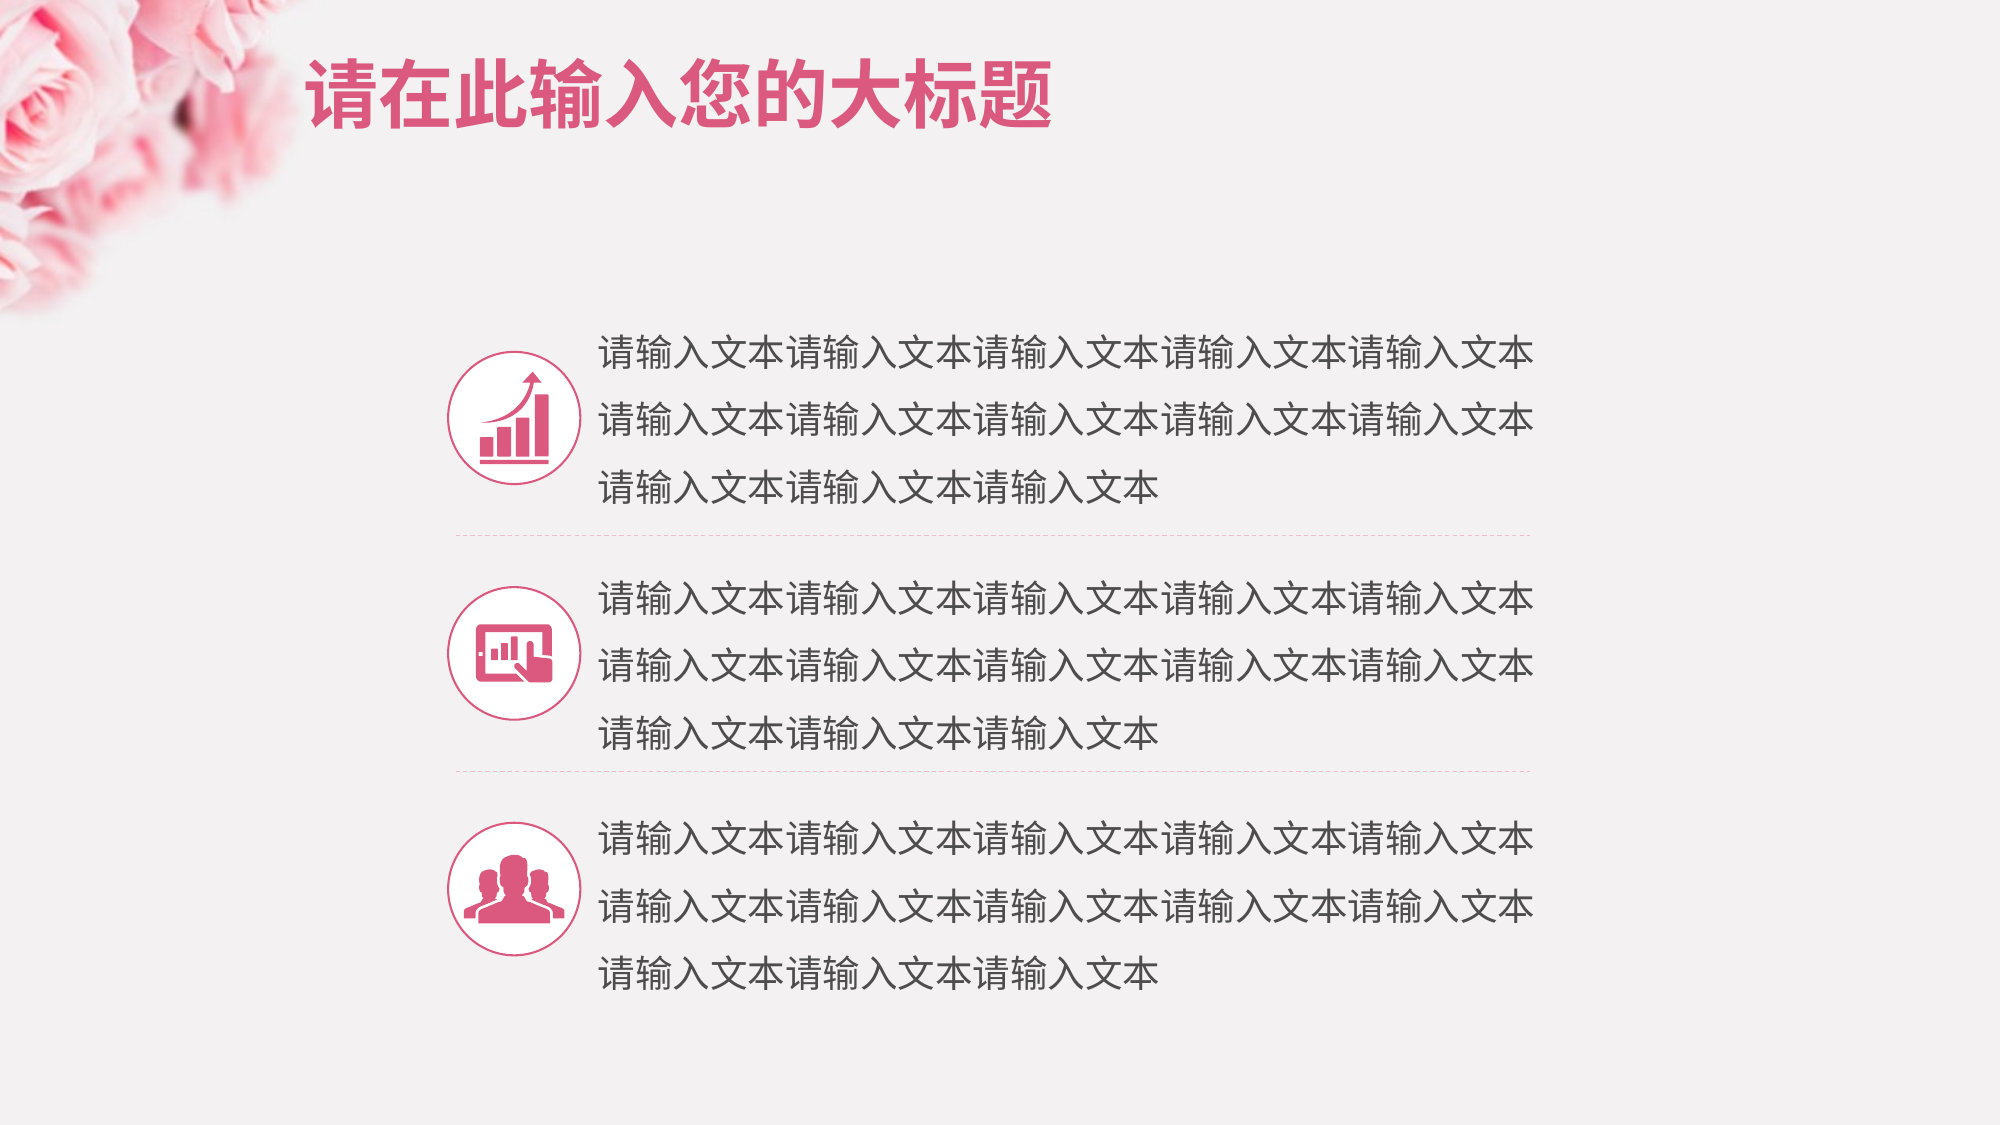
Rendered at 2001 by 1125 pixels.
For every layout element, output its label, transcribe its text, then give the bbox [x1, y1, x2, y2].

text_box [447, 586, 582, 721]
text_box [478, 854, 551, 924]
text_box [515, 417, 530, 457]
text_box 请输入文本请输入文本请输入文本请输入文本请输入文本请输入文本请输入文本请输入文本请输入文本请输入文本请输入文本请输入文本请输入文本 [582, 772, 1553, 1015]
text_box [479, 459, 549, 465]
text_box [534, 394, 549, 457]
text_box [514, 641, 553, 683]
text_box [447, 350, 582, 486]
text_box [528, 869, 565, 919]
text_box 请输入文本请输入文本请输入文本请输入文本请输入文本请输入文本请输入文本请输入文本请输入文本请输入文本请输入文本请输入文本请输入文本 [582, 286, 1553, 529]
text_box 请输入文本请输入文本请输入文本请输入文本请输入文本请输入文本请输入文本请输入文本请输入文本请输入文本请输入文本请输入文本请输入文本 [582, 535, 1553, 772]
title 请在此输入您的大标题 [288, 16, 1876, 182]
text_box [447, 821, 582, 957]
text_box [479, 437, 494, 457]
text_box [497, 426, 512, 457]
picture [0, 0, 2000, 1125]
text_box [480, 371, 542, 423]
text_box [475, 624, 552, 682]
text_box [463, 869, 500, 919]
